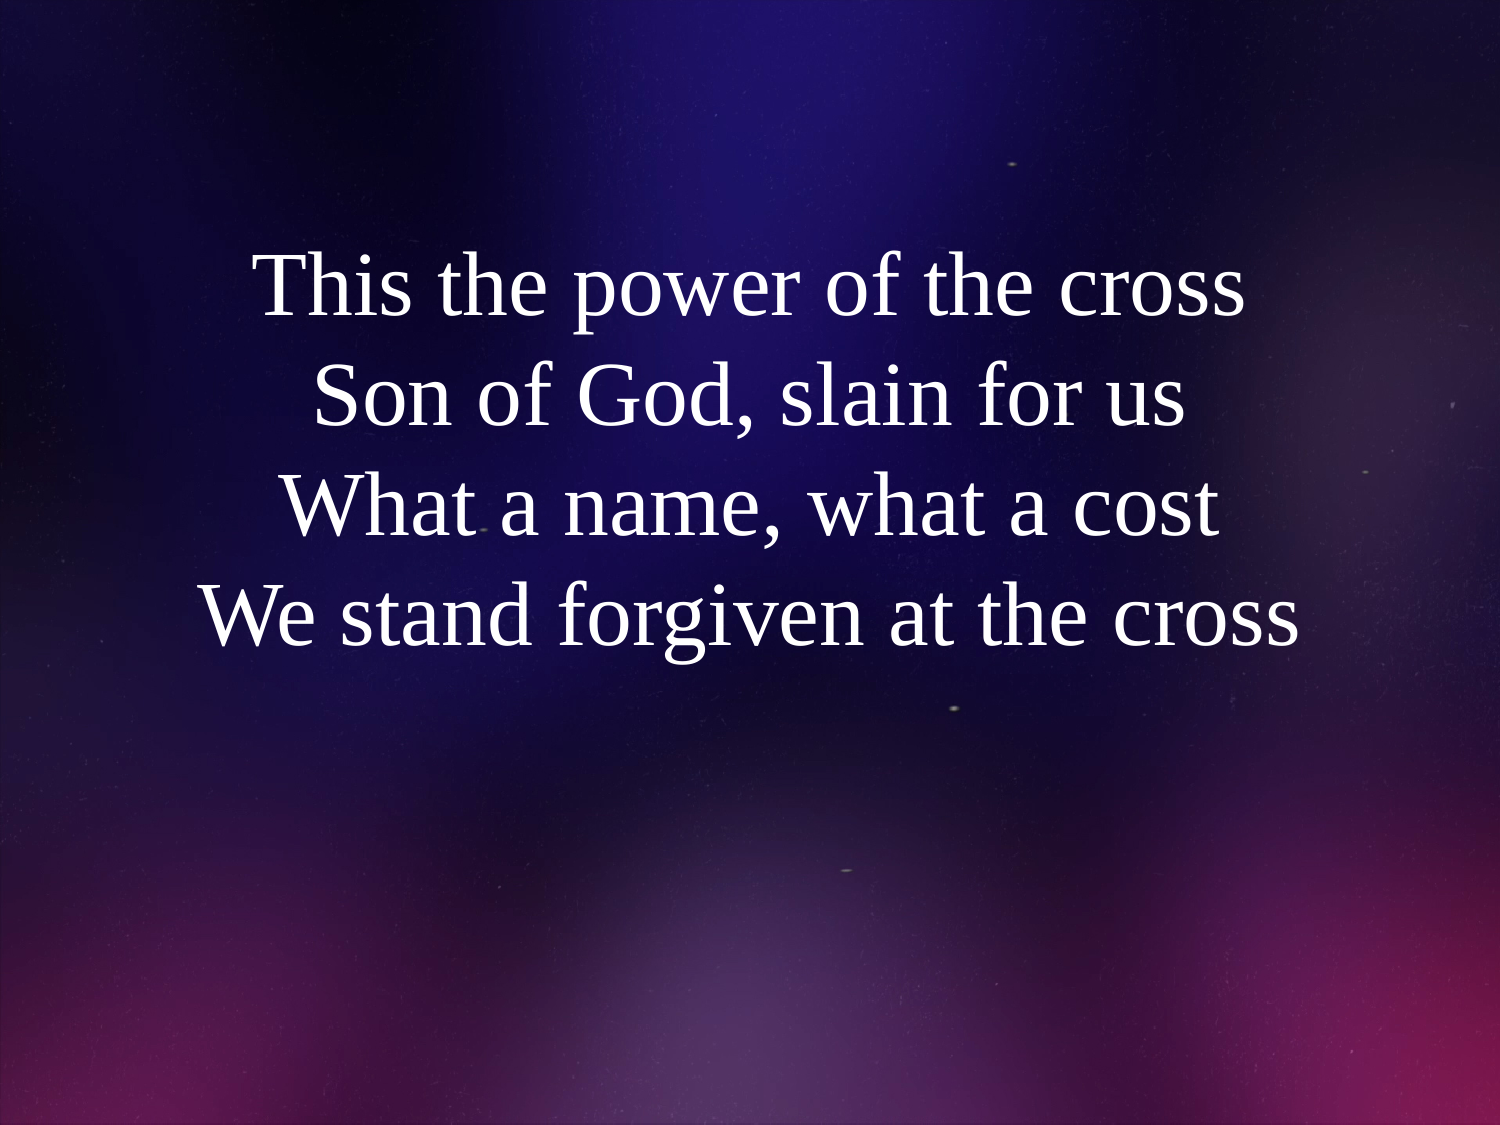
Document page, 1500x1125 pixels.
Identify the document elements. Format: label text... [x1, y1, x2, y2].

picture [0, 0, 1500, 1125]
title This the power of the cross Son of God, slain for us What a name, what a cost We stand forgiven at the cross [112, 350, 1388, 538]
